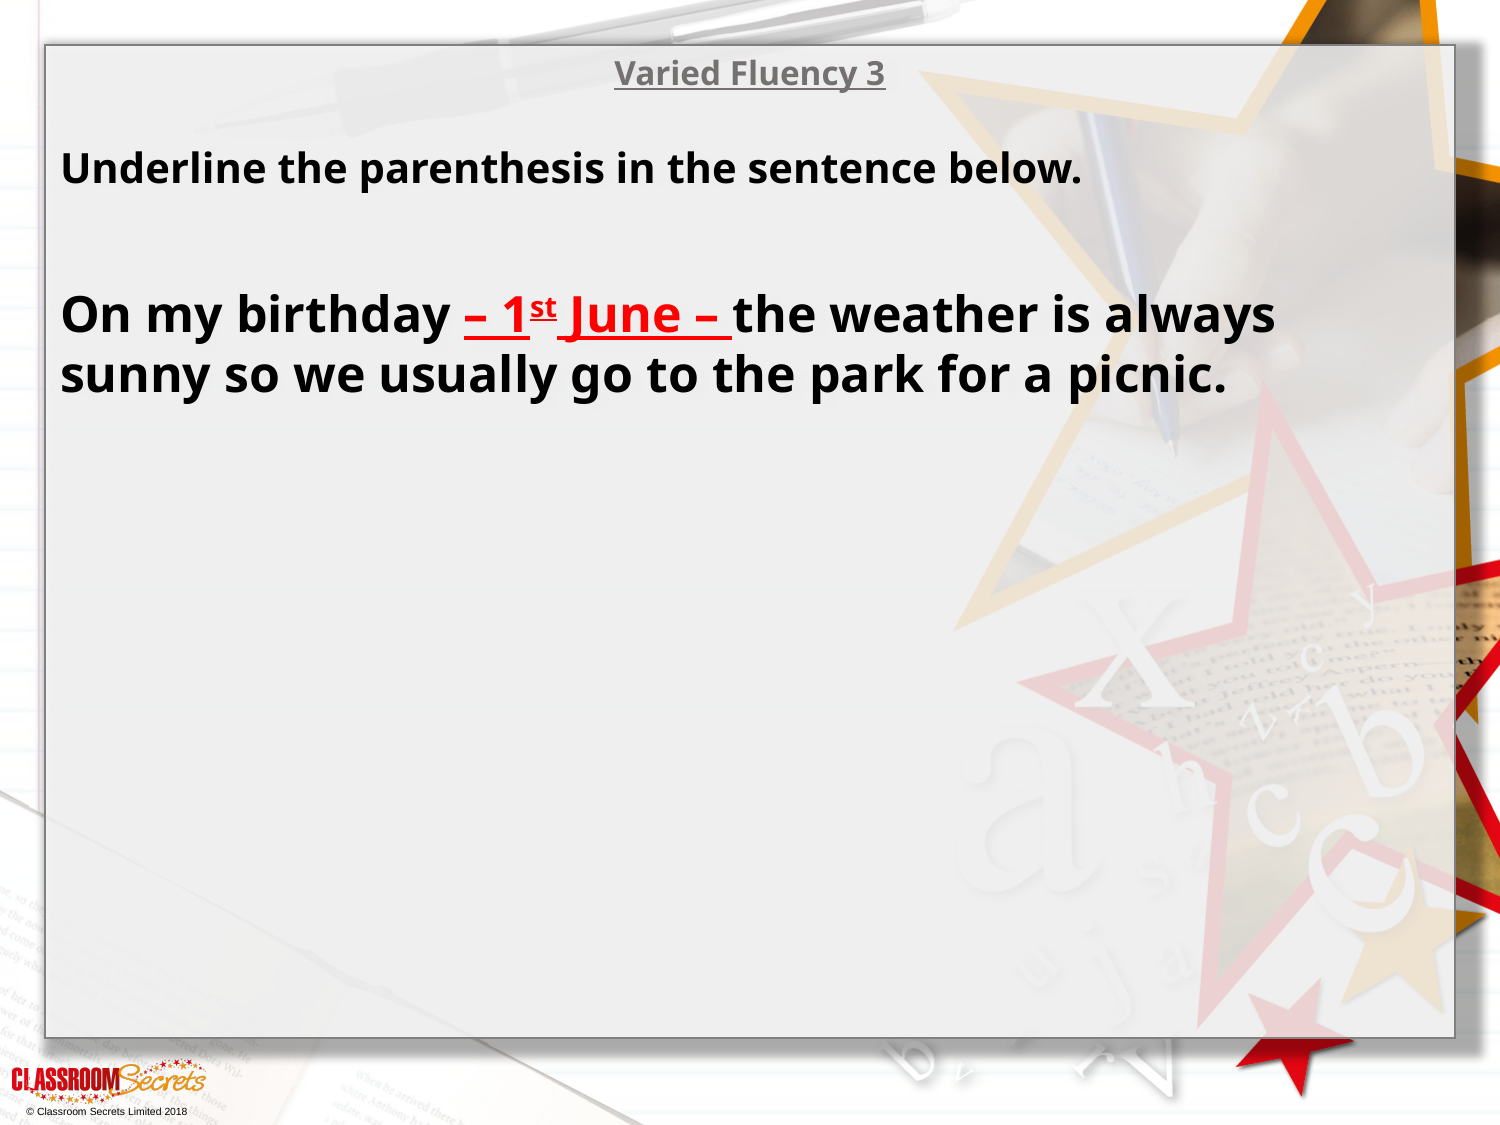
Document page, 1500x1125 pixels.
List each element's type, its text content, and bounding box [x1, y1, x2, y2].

picture [0, 0, 1500, 1125]
text_box Varied Fluency 3 Underline the parenthesis in the sentence below. On my birthday – 1st June – the weather is always sunny so we usually go to the park for a picnic. [44, 44, 1456, 1039]
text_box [11, 1058, 207, 1125]
